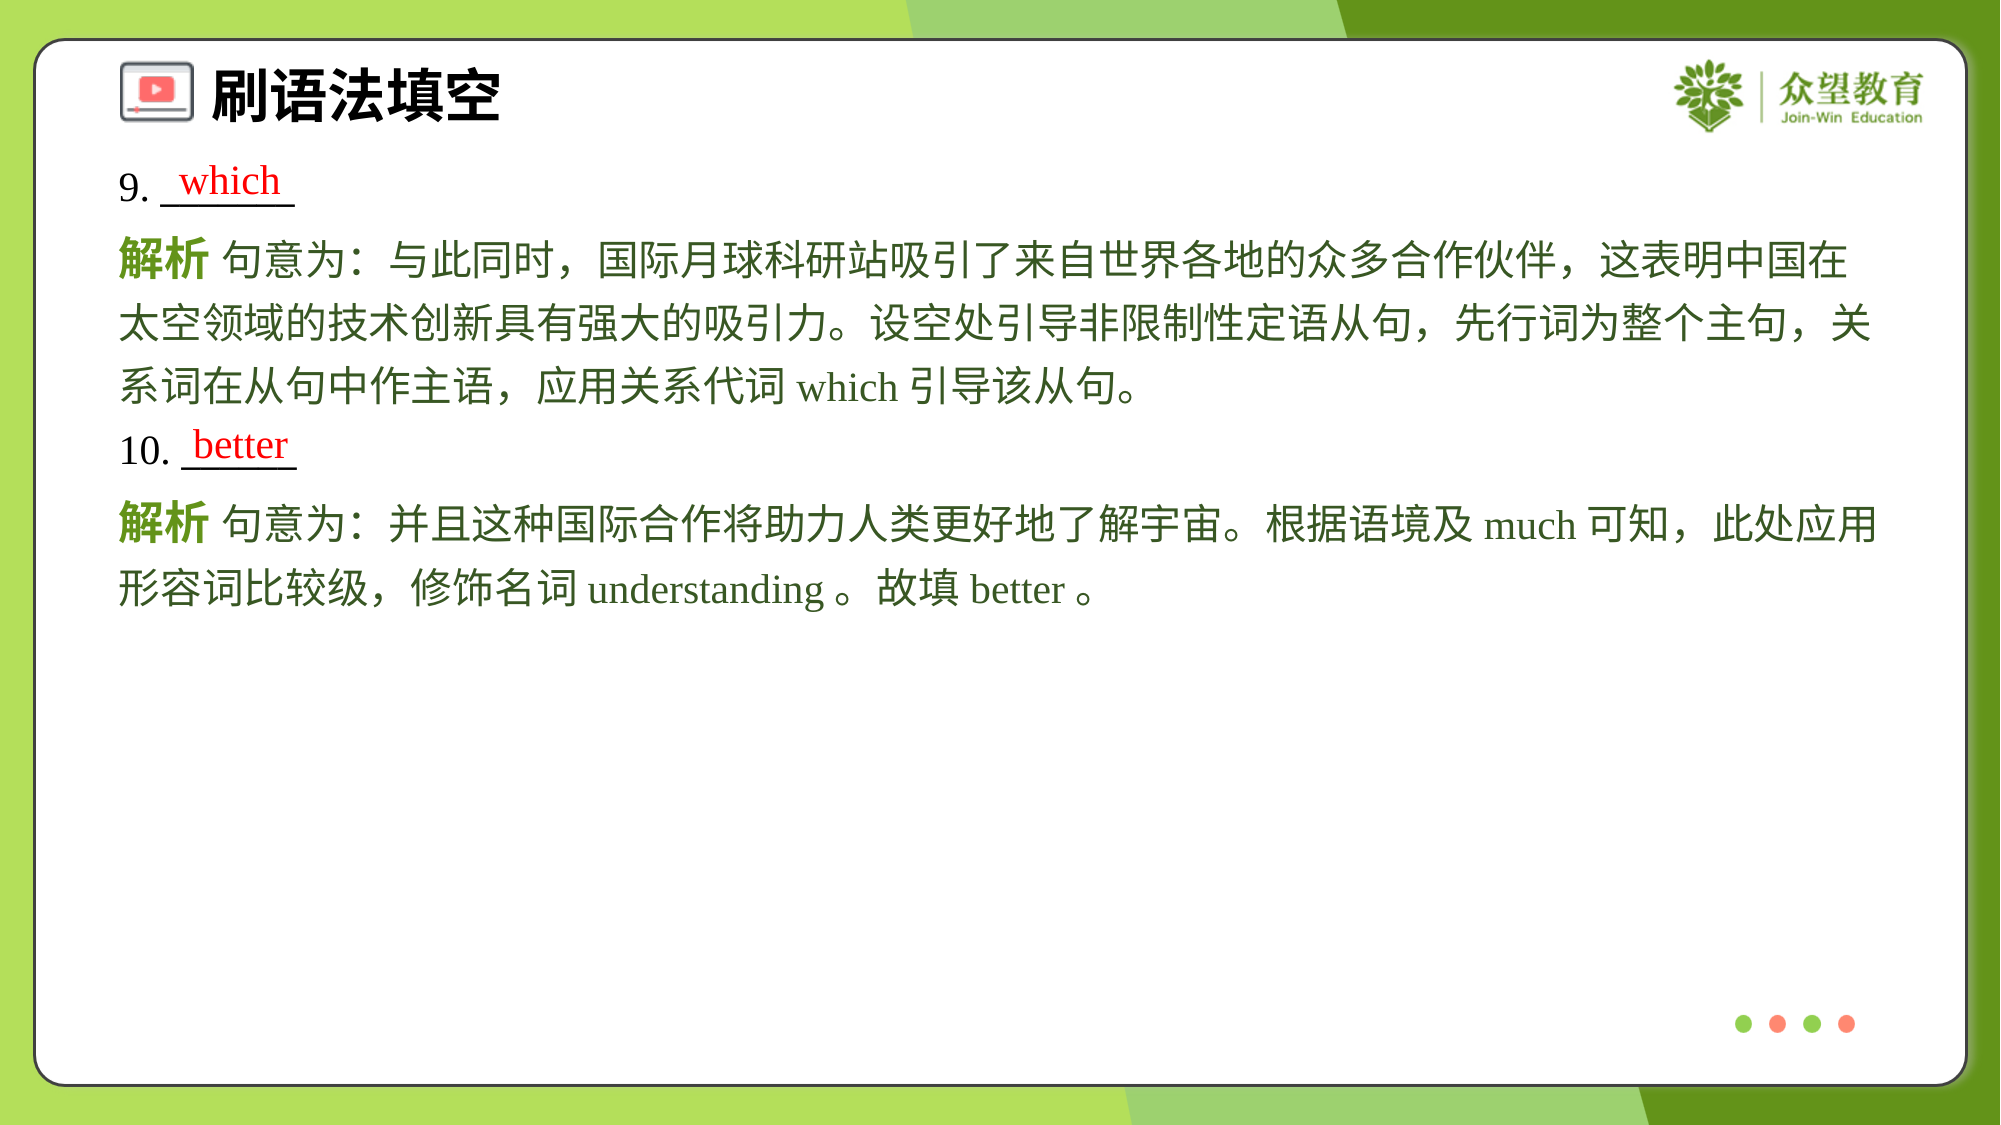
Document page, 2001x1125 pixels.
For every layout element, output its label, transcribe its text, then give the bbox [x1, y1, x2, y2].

text_box which [174, 140, 286, 199]
text_box 解析 句意为：并且这种国际合作将助力人类更好地了解宇宙。根据语境及much可知，此处应用形容词比较级，修饰名词understanding。故填better。 [118, 480, 1883, 607]
picture [0, 0, 2000, 1125]
text_box 解析 句意为：与此同时，国际月球科研站吸引了来自世界各地的众多合作伙伴，这表明中国在太空领域的技术创新具有强大的吸引力。设空处引导非限制性定语从句，先行词为整个主句，关系词在从句中作主语，应用关系代词which引导该从句。 [118, 215, 1883, 405]
text_box 9. _______ [118, 146, 1883, 204]
text_box better [188, 404, 293, 463]
text_box 10. ______ [118, 410, 1883, 468]
